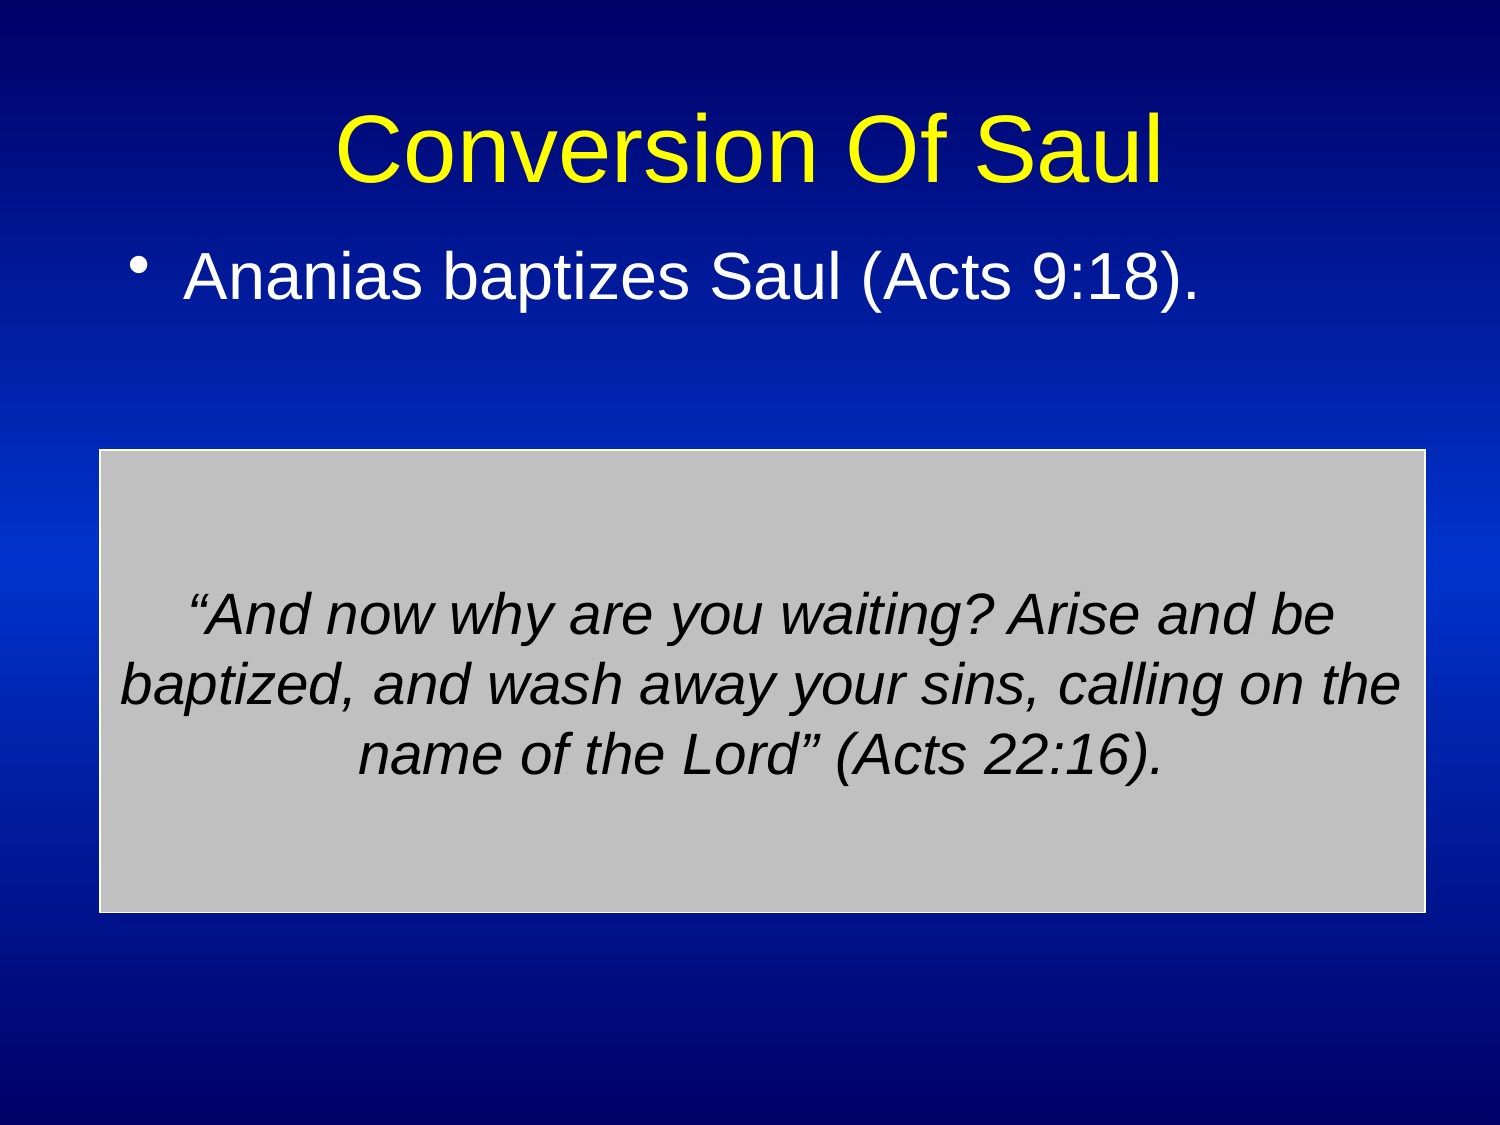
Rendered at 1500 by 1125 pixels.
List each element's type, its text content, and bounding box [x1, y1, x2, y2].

text_box “And now why are you waiting? Arise and be baptized, and wash away your sins, calling on the name of the Lord” (Acts 22:16). [99, 449, 1425, 913]
title Conversion Of Saul [37, 50, 1463, 238]
list Ananias baptizes Saul (Acts 9:18). [112, 224, 1463, 388]
